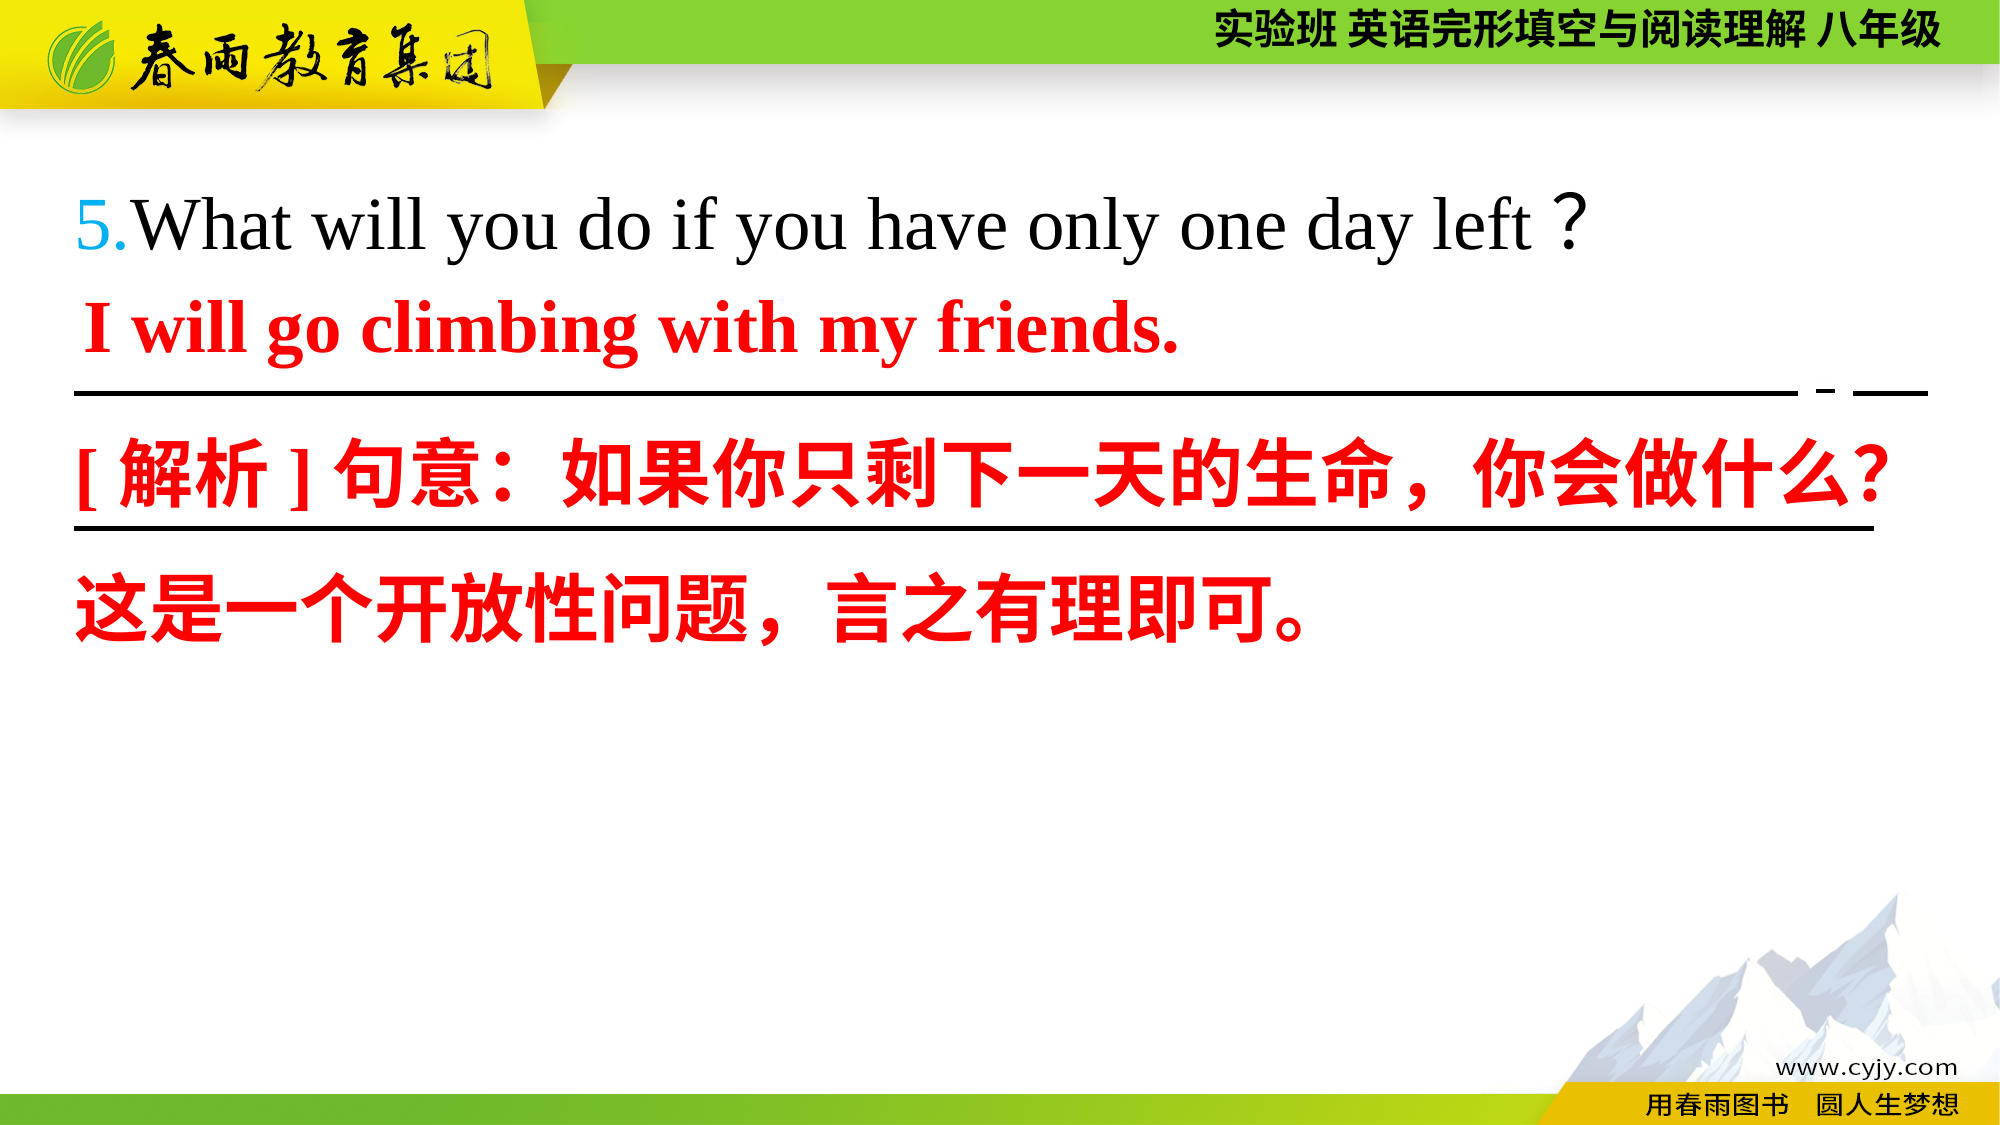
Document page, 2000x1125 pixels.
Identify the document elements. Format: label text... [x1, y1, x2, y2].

picture [0, 0, 2000, 1125]
list 5.What will you do if you have only one day left？ . [59, 122, 1944, 373]
text_box [解析]句意：如果你只剩下一天的生命，你会做什么？这是一个开放性问题，言之有理即可。 [59, 373, 1944, 659]
text_box I will go climbing with my friends. [69, 270, 1808, 376]
